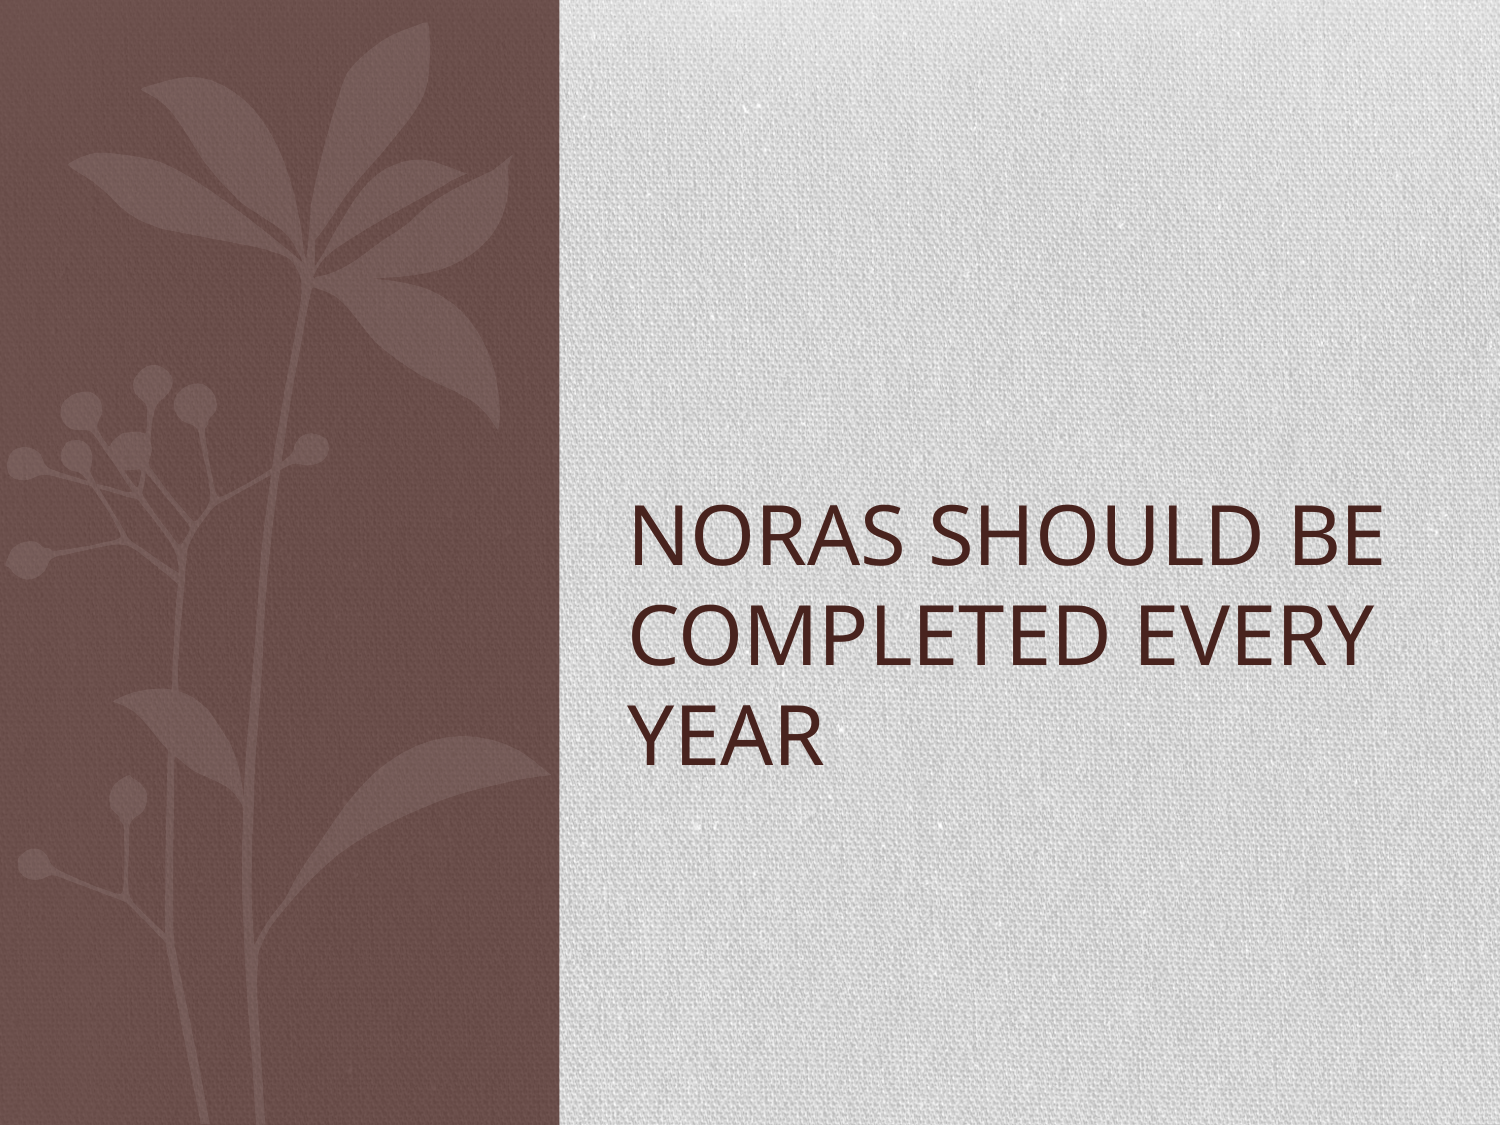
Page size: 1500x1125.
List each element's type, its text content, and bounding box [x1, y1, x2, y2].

title NORAs should be completed EVERY Year [612, 474, 1454, 913]
